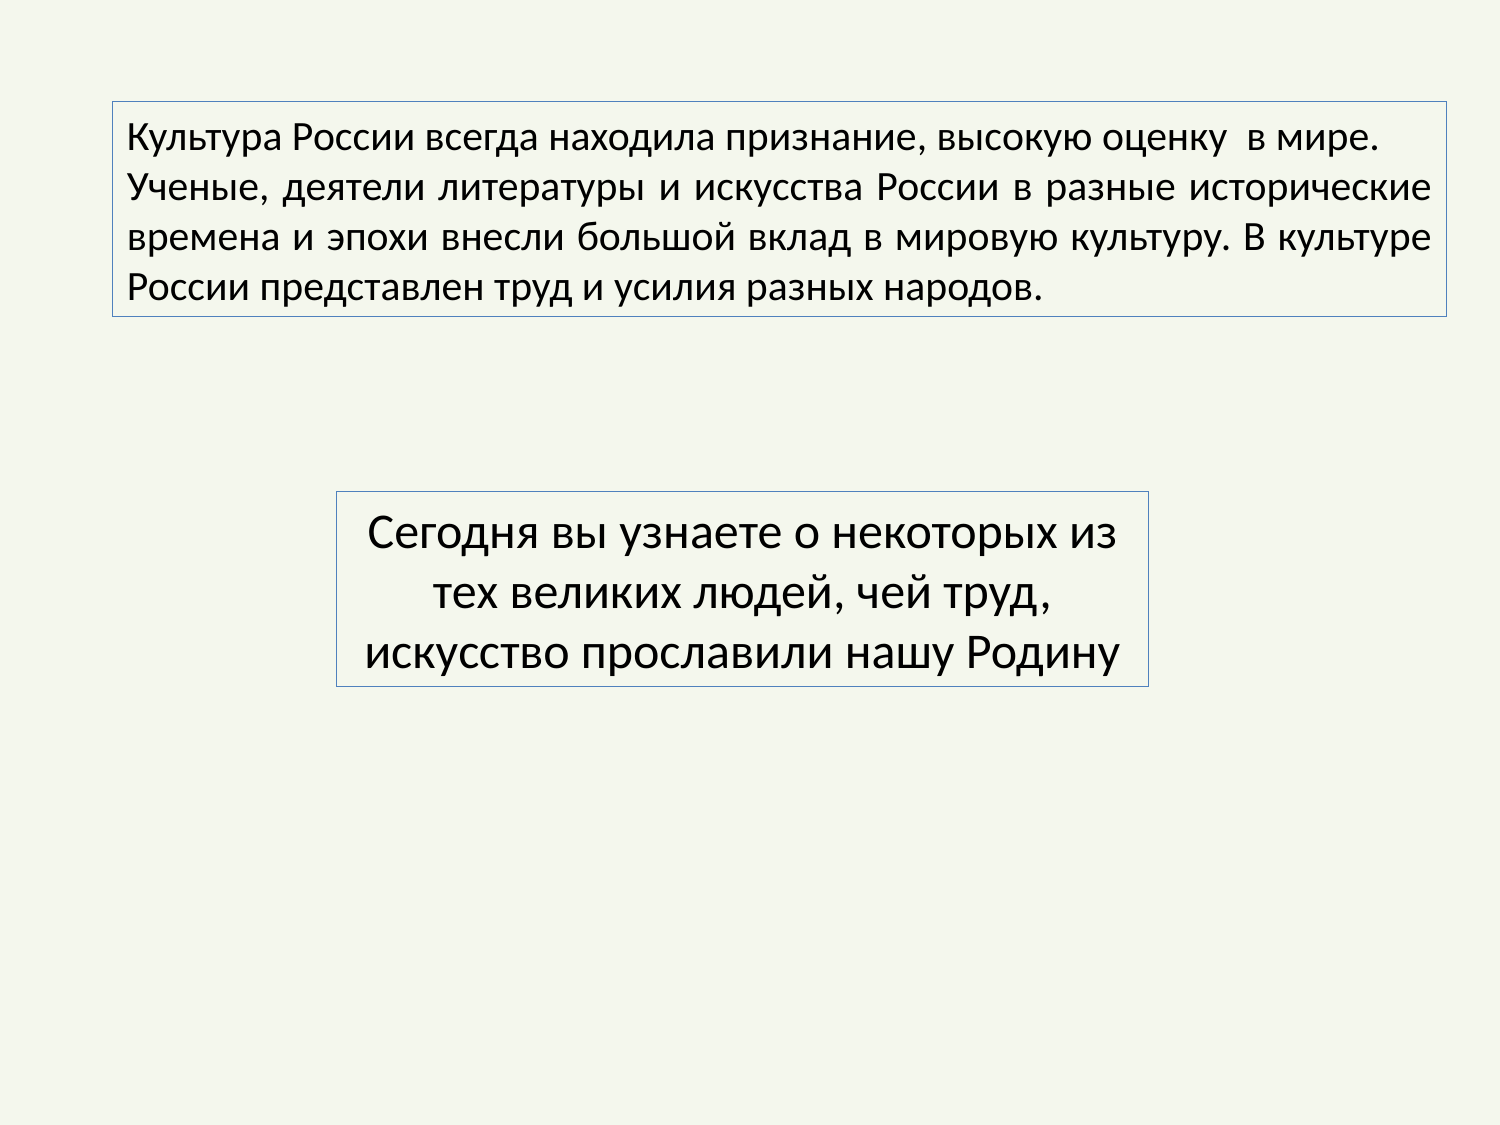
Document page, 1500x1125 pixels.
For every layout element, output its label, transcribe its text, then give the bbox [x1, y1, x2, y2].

text_box Сегодня вы узнаете о некоторых из тех великих людей, чей труд, искусство прославили нашу Родину [336, 491, 1149, 687]
text_box Культура России всегда находила признание, высокую оценку в мире. Ученые, деятели литературы и искусства России в разные исторические времена и эпохи внесли большой вклад в мировую культуру. В культуре России представлен труд и усилия разных народов. [112, 101, 1447, 317]
